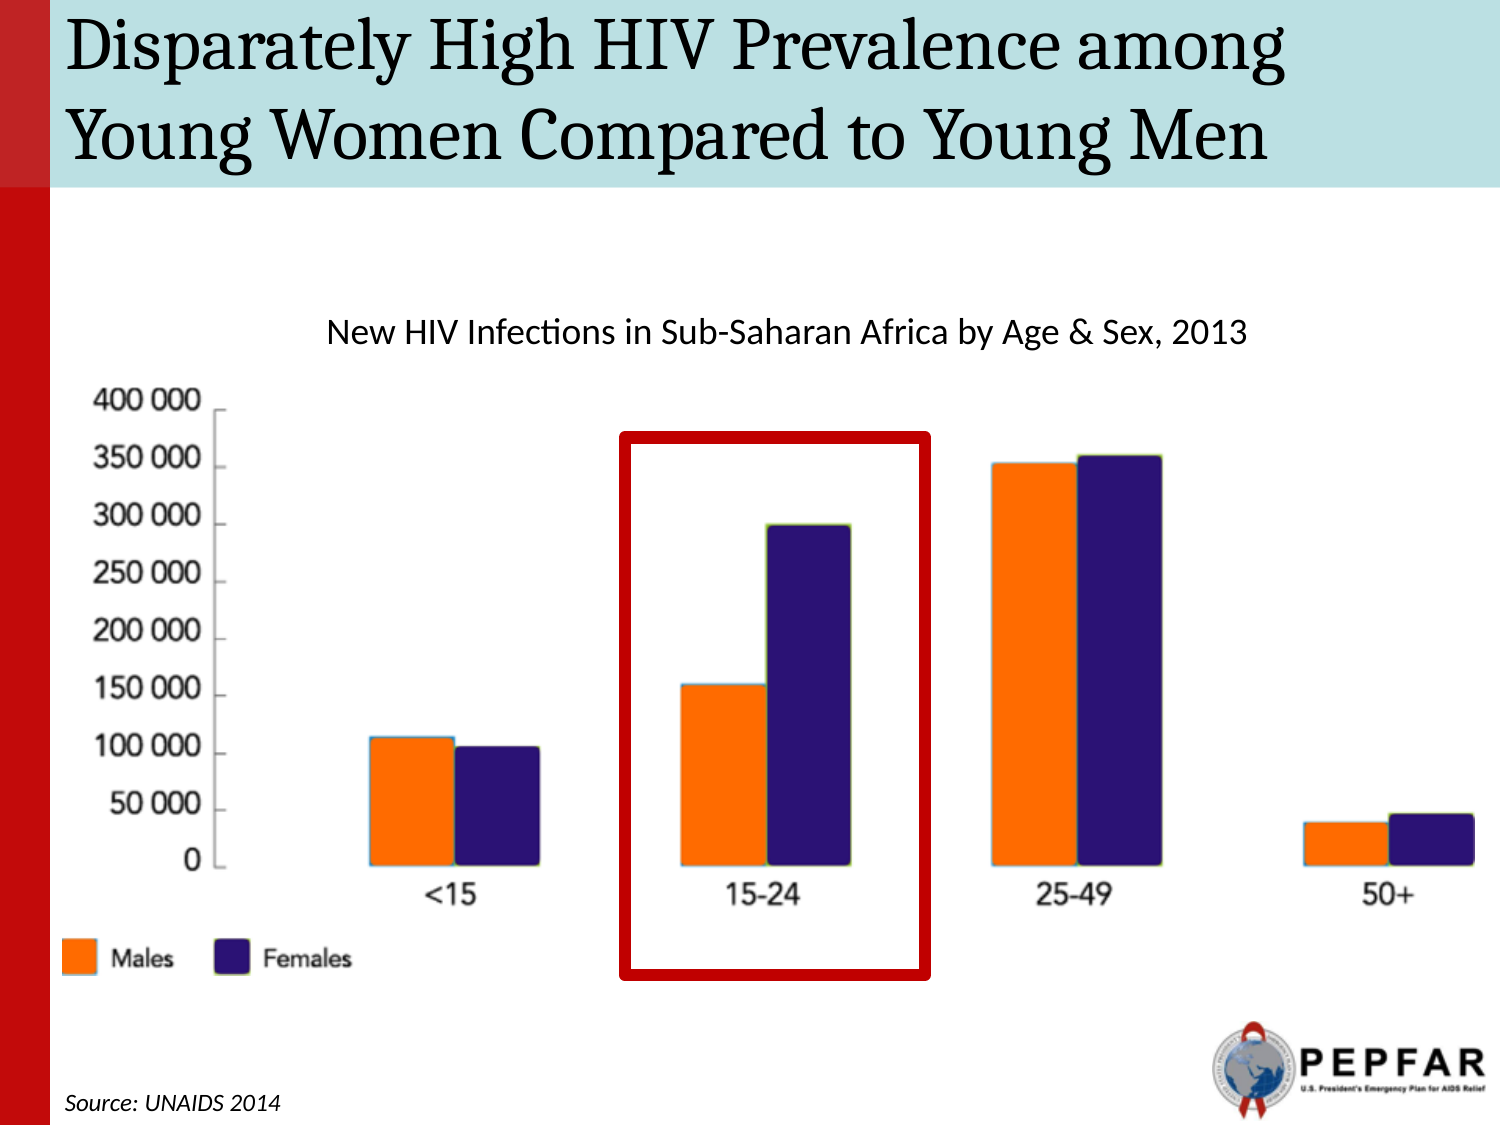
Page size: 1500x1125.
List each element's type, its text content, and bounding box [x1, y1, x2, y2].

text_box New HIV Infections in Sub-Saharan Africa by Age & Sex, 2013 [162, 299, 1413, 360]
title Disparately High HIV Prevalence among Young Women Compared to Young Men [50, 0, 1500, 171]
text_box Source: UNAIDS 2014 [49, 1079, 413, 1125]
picture [62, 387, 1476, 976]
picture [1212, 1021, 1489, 1121]
